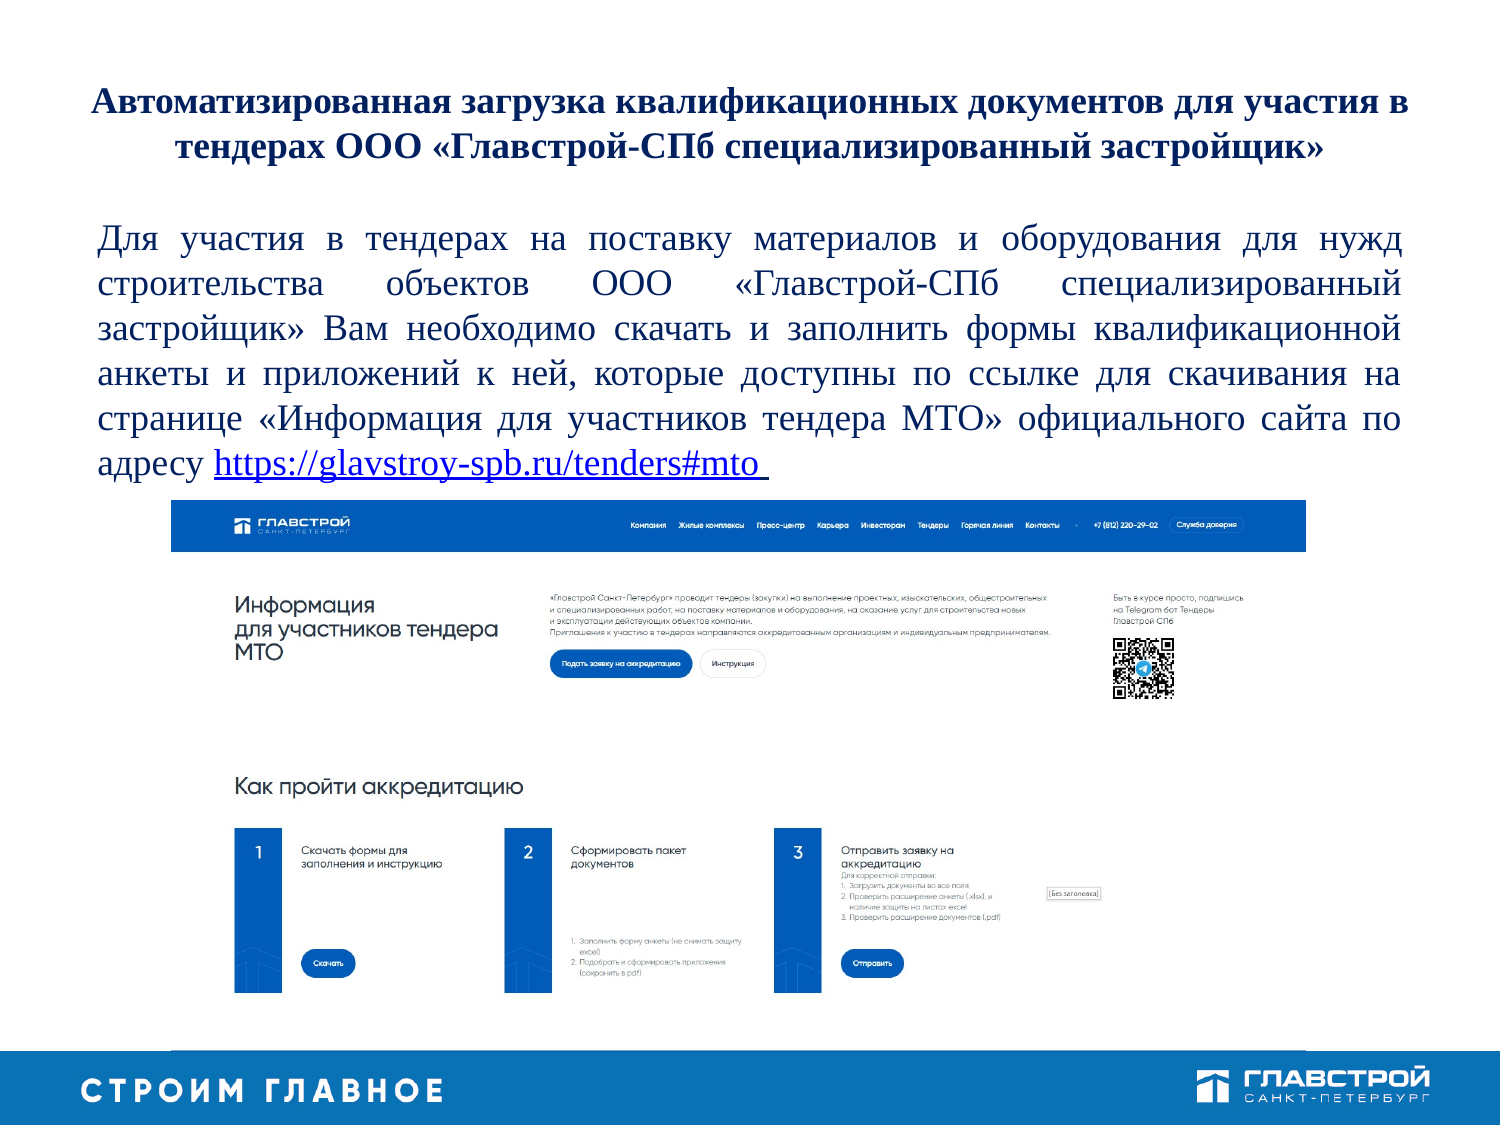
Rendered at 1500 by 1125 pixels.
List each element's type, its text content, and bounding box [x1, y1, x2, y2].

text_box Автоматизированная загрузка квалификационных документов для участия в тендерах ООО «Главстрой-СПб специализированный застройщик» [75, 78, 1426, 164]
picture [0, 500, 1500, 1125]
text_box Для участия в тендерах на поставку материалов и оборудования для нужд строительства объектов ООО «Главстрой-СПб специализированный застройщик» Вам необходимо скачать и заполнить формы квалификационной анкеты и приложений к ней, которые доступны по ссылке для скачивания на странице «Информация для участников тендера МТО» официального сайта по адресу https://glavstroy-spb.ru/tenders#mto [82, 205, 1418, 536]
